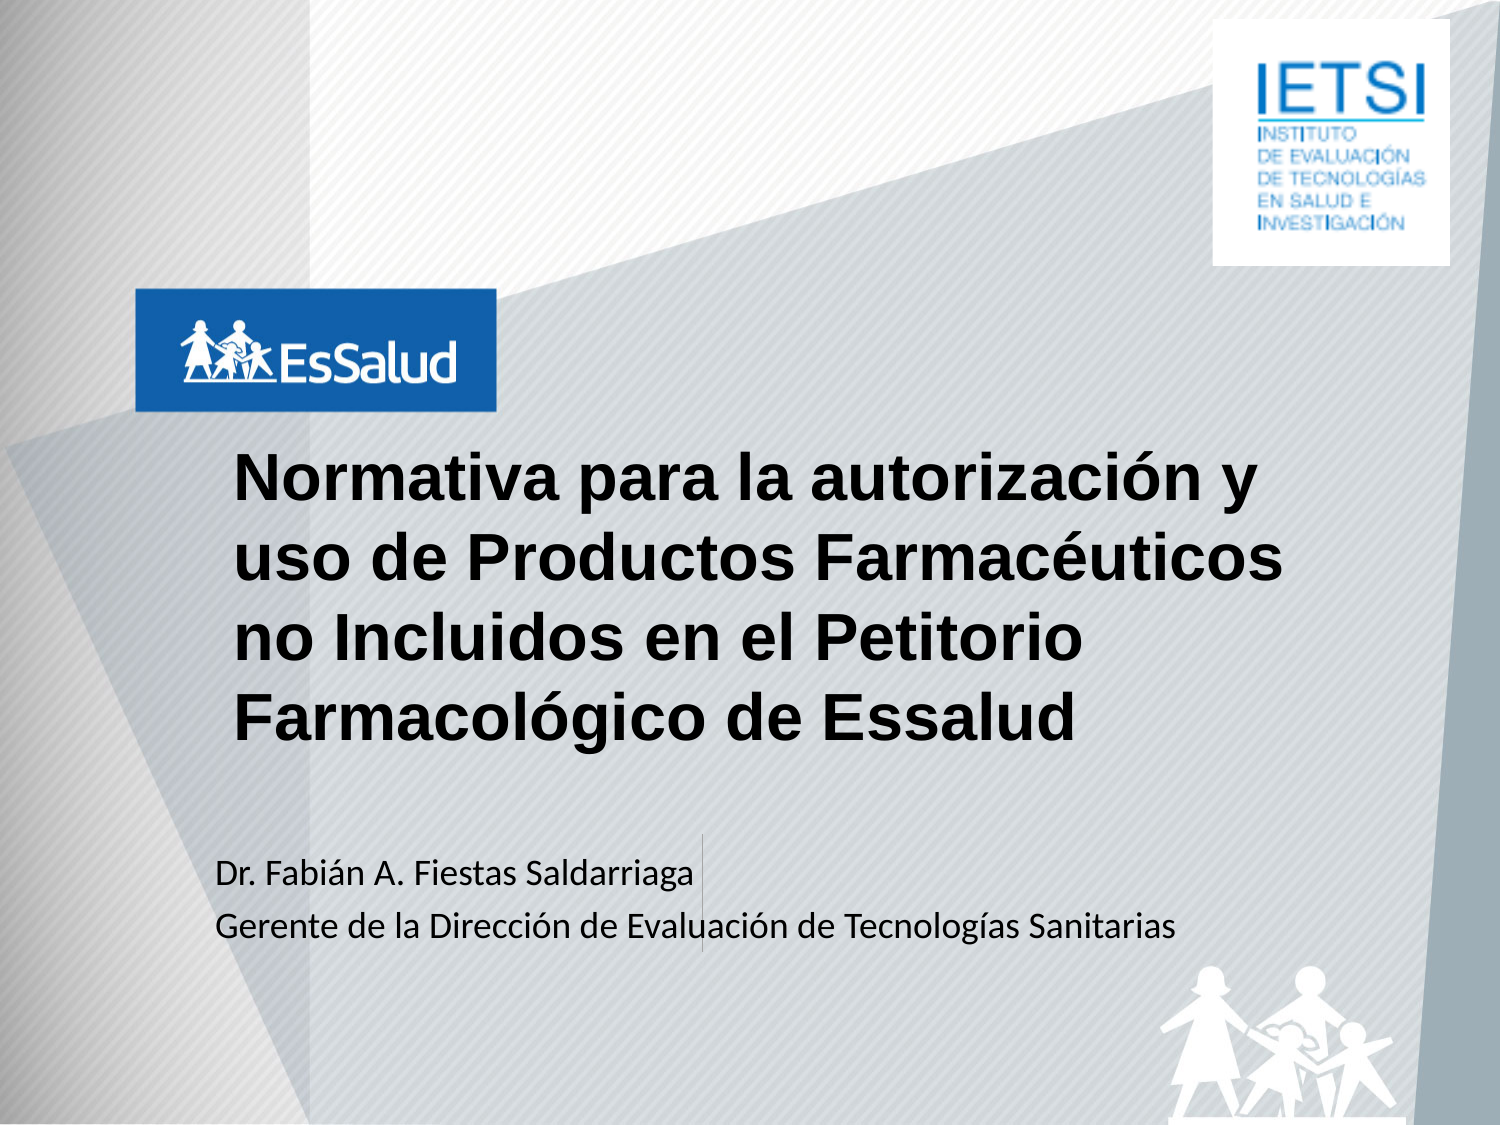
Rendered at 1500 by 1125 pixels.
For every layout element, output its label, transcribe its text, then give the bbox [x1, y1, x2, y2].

title Normativa para la autorización y uso de Productos Farmacéuticos no Incluidos en el Petitorio Farmacológico de Essalud [218, 527, 1372, 740]
subtitle Dr. Fabián A. Fiestas Saldarriaga Gerente de la Dirección de Evaluación de Tecnologías Sanitarias [200, 840, 1336, 941]
picture [0, 0, 1500, 1125]
